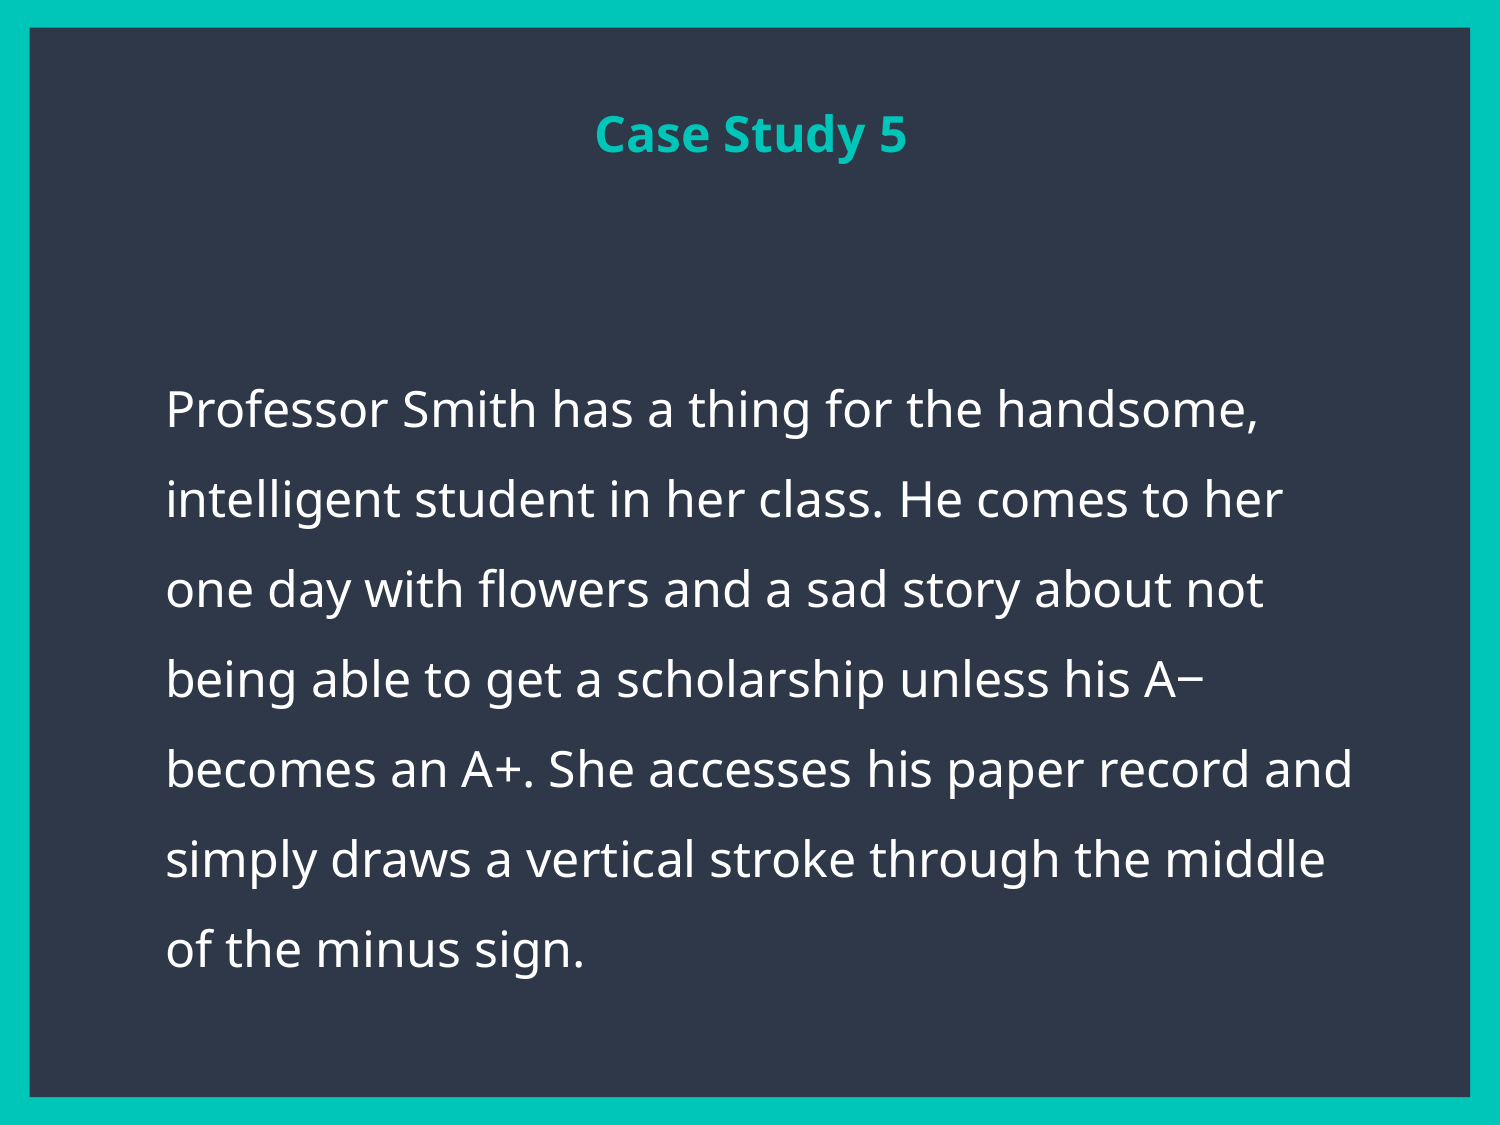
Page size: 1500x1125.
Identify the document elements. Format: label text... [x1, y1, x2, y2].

title Case Study 5 [99, 52, 1404, 213]
subtitle Professor Smith has a thing for the handsome, intelligent student in her class. He comes to her one day with flowers and a sad story about not being able to get a scholarship unless his A‒ becomes an A+. She accesses his paper record and simply draws a vertical stroke through the middle of the minus sign. [150, 332, 1400, 515]
